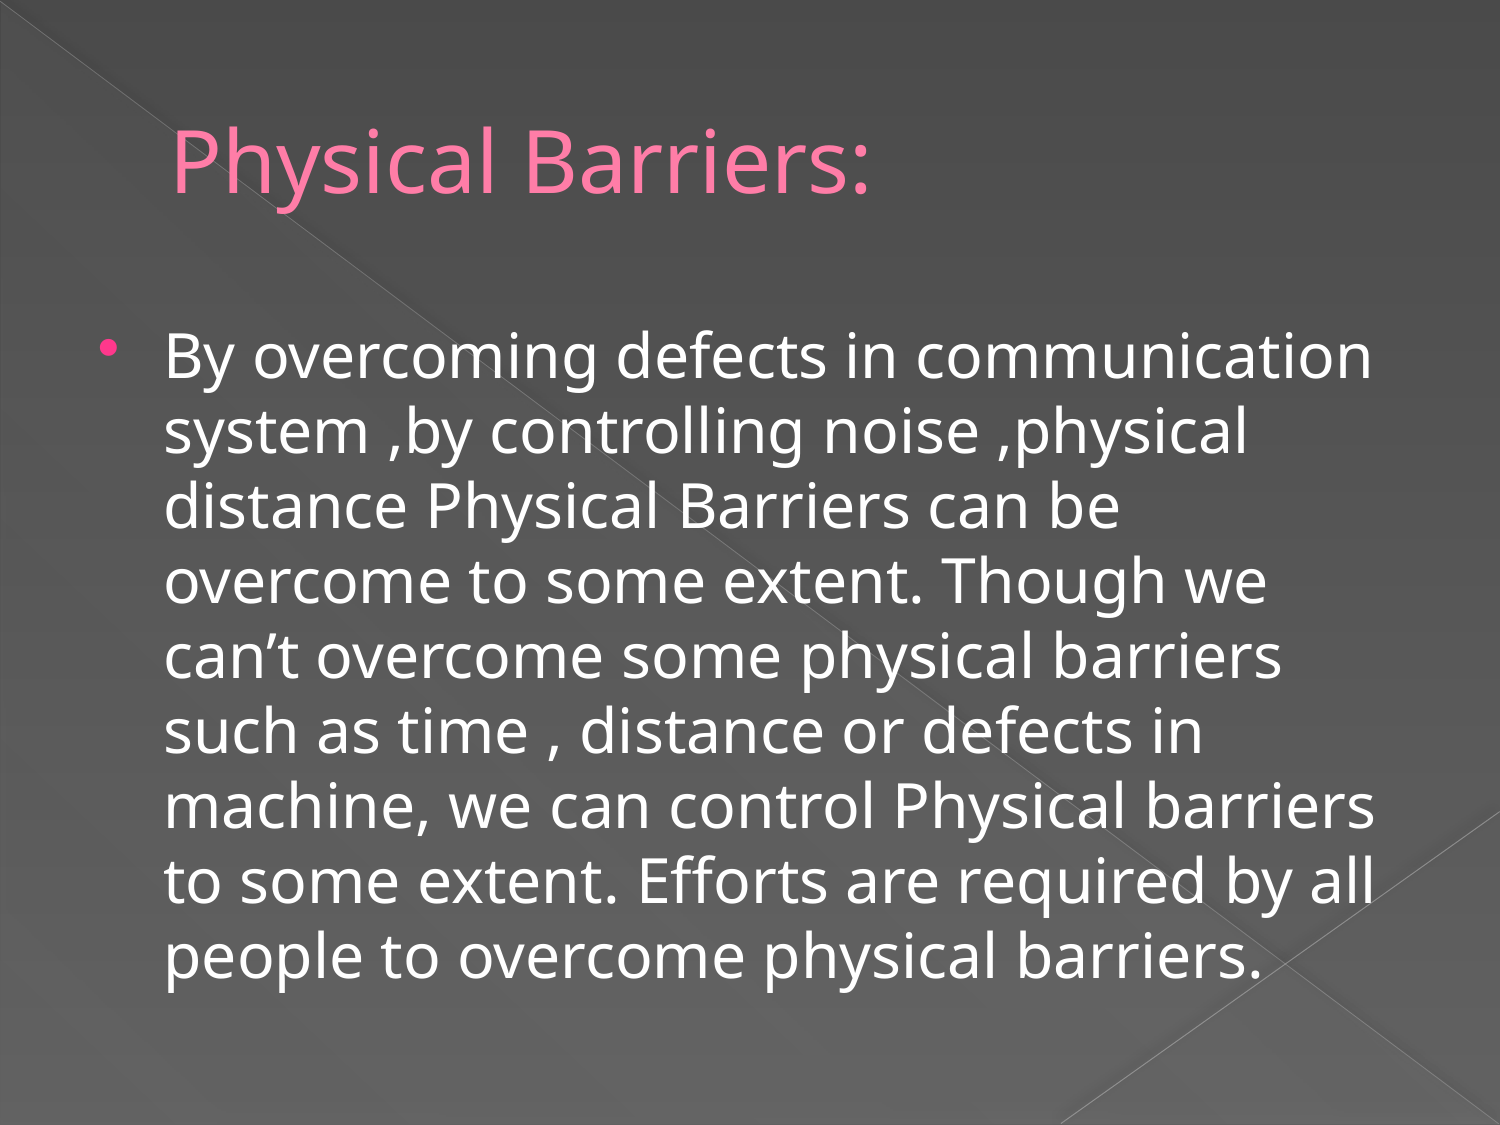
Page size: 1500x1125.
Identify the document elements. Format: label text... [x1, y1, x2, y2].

title Physical Barriers: [75, 43, 1425, 274]
list By overcoming defects in communication system ,by controlling noise ,physical distance Physical Barriers can be overcome to some extent. Though we can’t overcome some physical barriers such as time , distance or defects in machine, we can control Physical barriers to some extent. Efforts are required by all people to overcome physical barriers. [75, 308, 1425, 1059]
